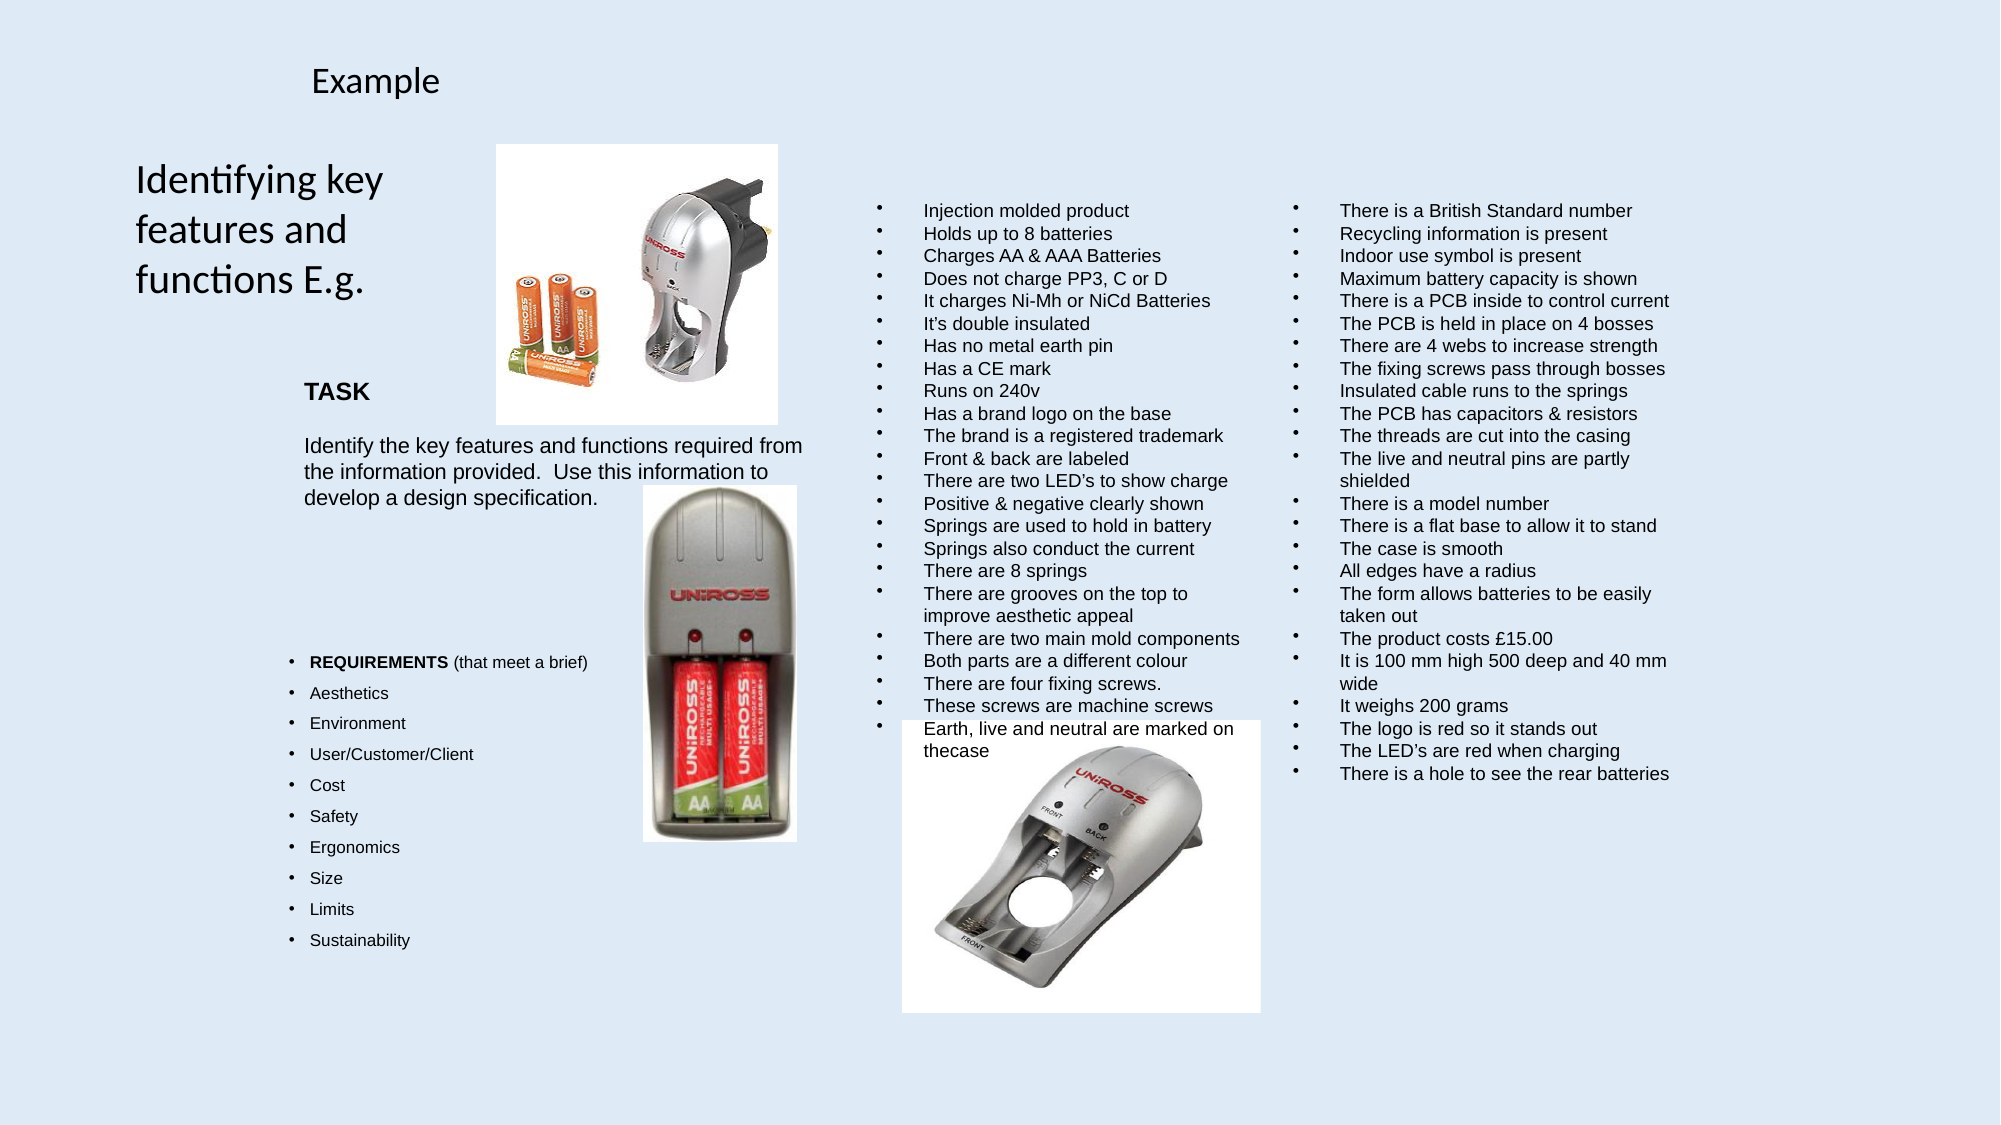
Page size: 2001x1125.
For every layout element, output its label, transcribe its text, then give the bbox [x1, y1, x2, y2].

text_box TASK Identify the key features and functions required from the information provided. Use this information to develop a design specification. [289, 367, 845, 544]
text_box There is a British Standard number Recycling information is present Indoor use symbol is present Maximum battery capacity is shown There is a PCB inside to control current The PCB is held in place on 4 bosses There are 4 webs to increase strength The fixing screws pass through bosses Insulated cable runs to the springs The PCB has capacitors & resistors The threads are cut into the casing The live and neutral pins are partly shielded There is a model number There is a flat base to allow it to stand The case is smooth All edges have a radius The form allows batteries to be easily taken out The product costs £15.00 It is 100 mm high 500 deep and 40 mm wide It weighs 200 grams The logo is red so it stands out The LED’s are red when charging There is a hole to see the rear batteries [1287, 193, 1704, 790]
text_box REQUIREMENTS (that meet a brief) Aesthetics Environment User/Customer/Client Cost Safety Ergonomics Size Limits Sustainability [283, 635, 797, 956]
picture [902, 720, 1261, 1013]
text_box Example [296, 48, 626, 109]
text_box Identifying key features and functions E.g. [120, 144, 471, 309]
picture [496, 144, 778, 425]
text_box Injection molded product Holds up to 8 batteries Charges AA & AAA Batteries Does not charge PP3, C or D It charges Ni-Mh or NiCd Batteries It’s double insulated Has no metal earth pin Has a CE mark Runs on 240v Has a brand logo on the base The brand is a registered trademark Front & back are labeled There are two LED’s to show charge Positive & negative clearly shown Springs are used to hold in battery Springs also conduct the current There are 8 springs There are grooves on the top to improve aesthetic appeal There are two main mold components Both parts are a different colour There are four fixing screws. These screws are machine screws Earth, live and neutral are marked on thecase [871, 193, 1261, 768]
picture [643, 485, 797, 842]
